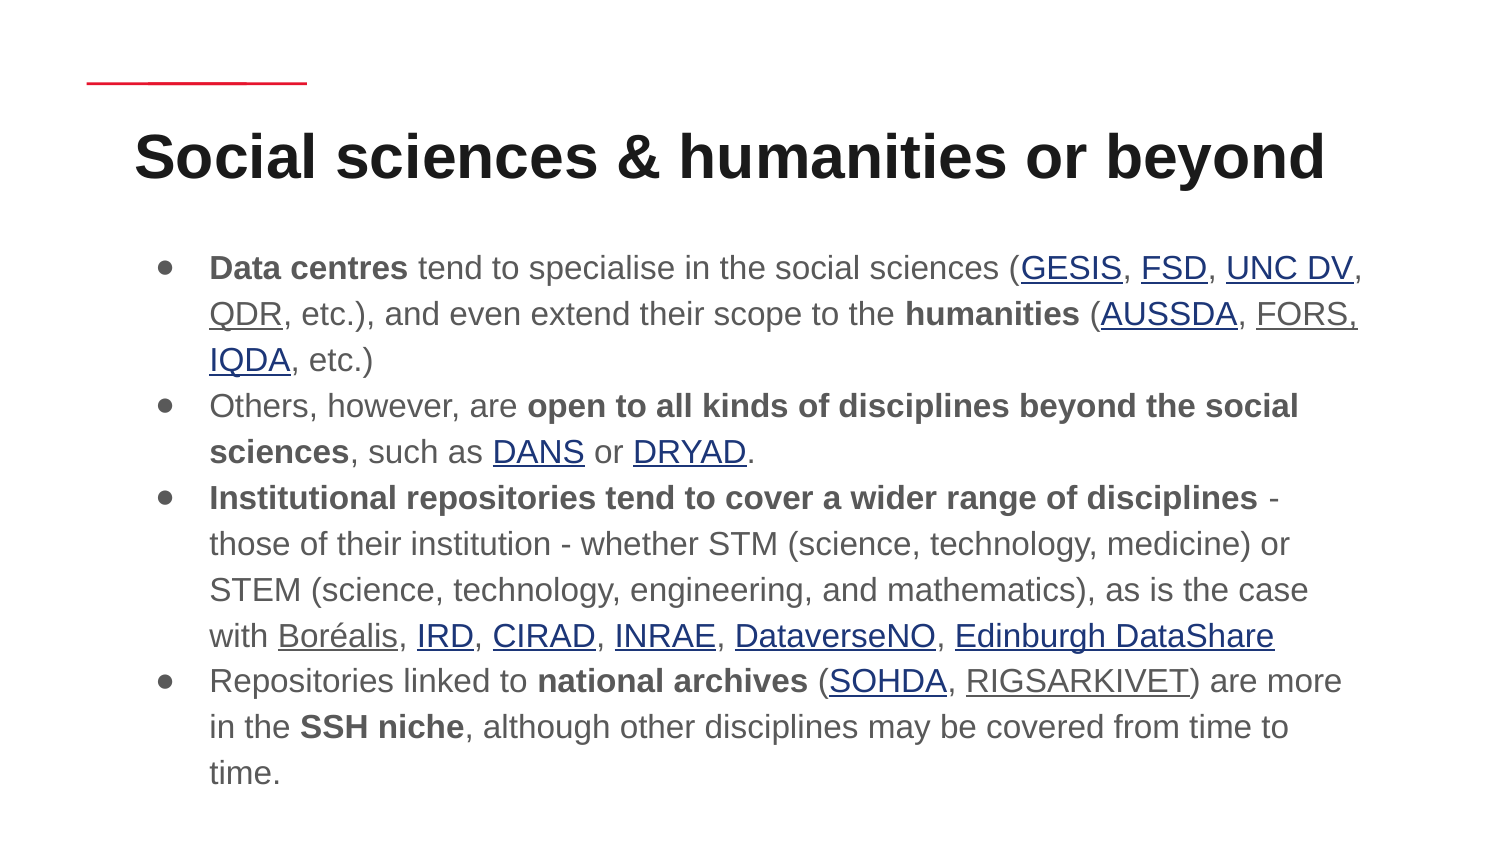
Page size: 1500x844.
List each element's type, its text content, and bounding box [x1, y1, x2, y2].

list Data centres tend to specialise in the social sciences (GESIS, FSD, UNC DV, QDR, etc.), and even extend their scope to the humanities (AUSSDA, FORS, IQDA, etc.) Others, however, are open to all kinds of disciplines beyond the social sciences, such as DANS or DRYAD. Institutional repositories tend to cover a wider range of disciplines - those of their institution - whether STM (science, technology, medicine) or STEM (science, technology, engineering, and mathematics), as is the case with Boréalis, IRD, CIRAD, INRAE, DataverseNO, Edinburgh DataShare Repositories linked to national archives (SOHDA, RIGSARKIVET) are more in the SSH niche, although other disciplines may be covered from time to time. [119, 225, 1381, 822]
title Social sciences & humanities or beyond [119, 100, 1381, 189]
